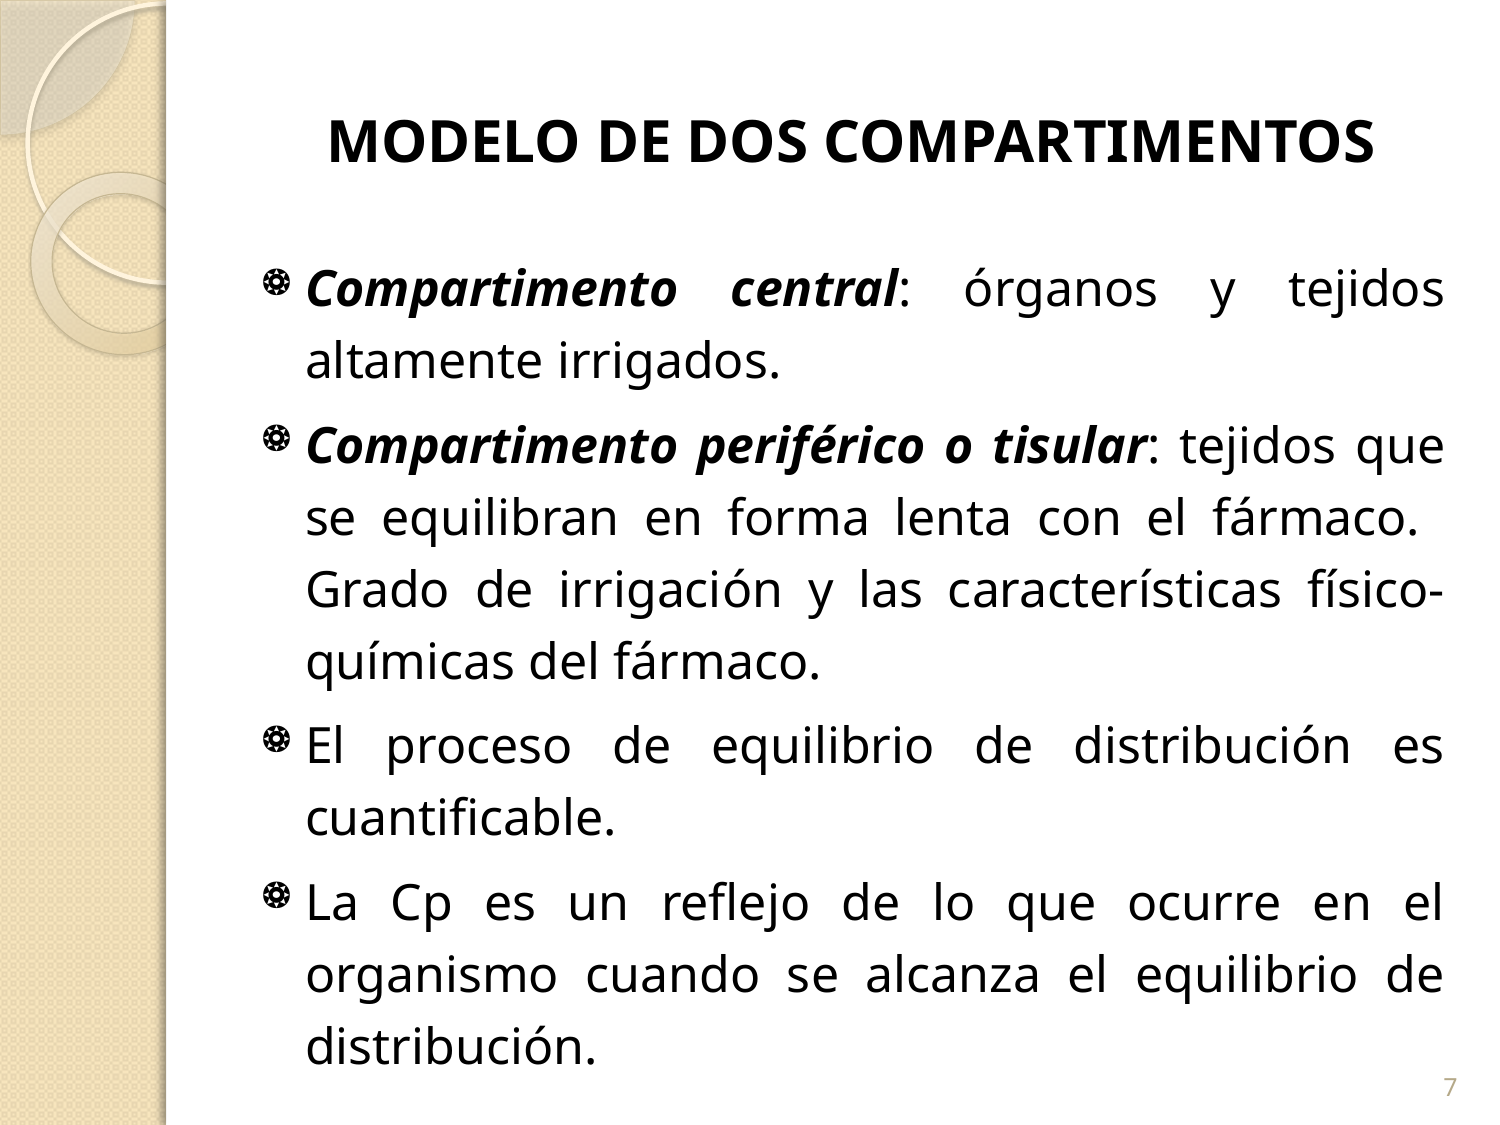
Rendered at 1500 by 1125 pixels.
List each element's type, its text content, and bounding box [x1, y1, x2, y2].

list Compartimento central: órganos y tejidos altamente irrigados. Compartimento periférico o tisular: tejidos que se equilibran en forma lenta con el fármaco. Grado de irrigación y las características físico-químicas del fármaco. El proceso de equilibrio de distribución es cuantificable. La Cp es un reflejo de lo que ocurre en el organismo cuando se alcanza el equilibrio de distribución. [230, 237, 1461, 1025]
slide_number 7 [1413, 1034, 1488, 1113]
title MODELO DE DOS COMPARTIMENTOS [235, 45, 1466, 233]
